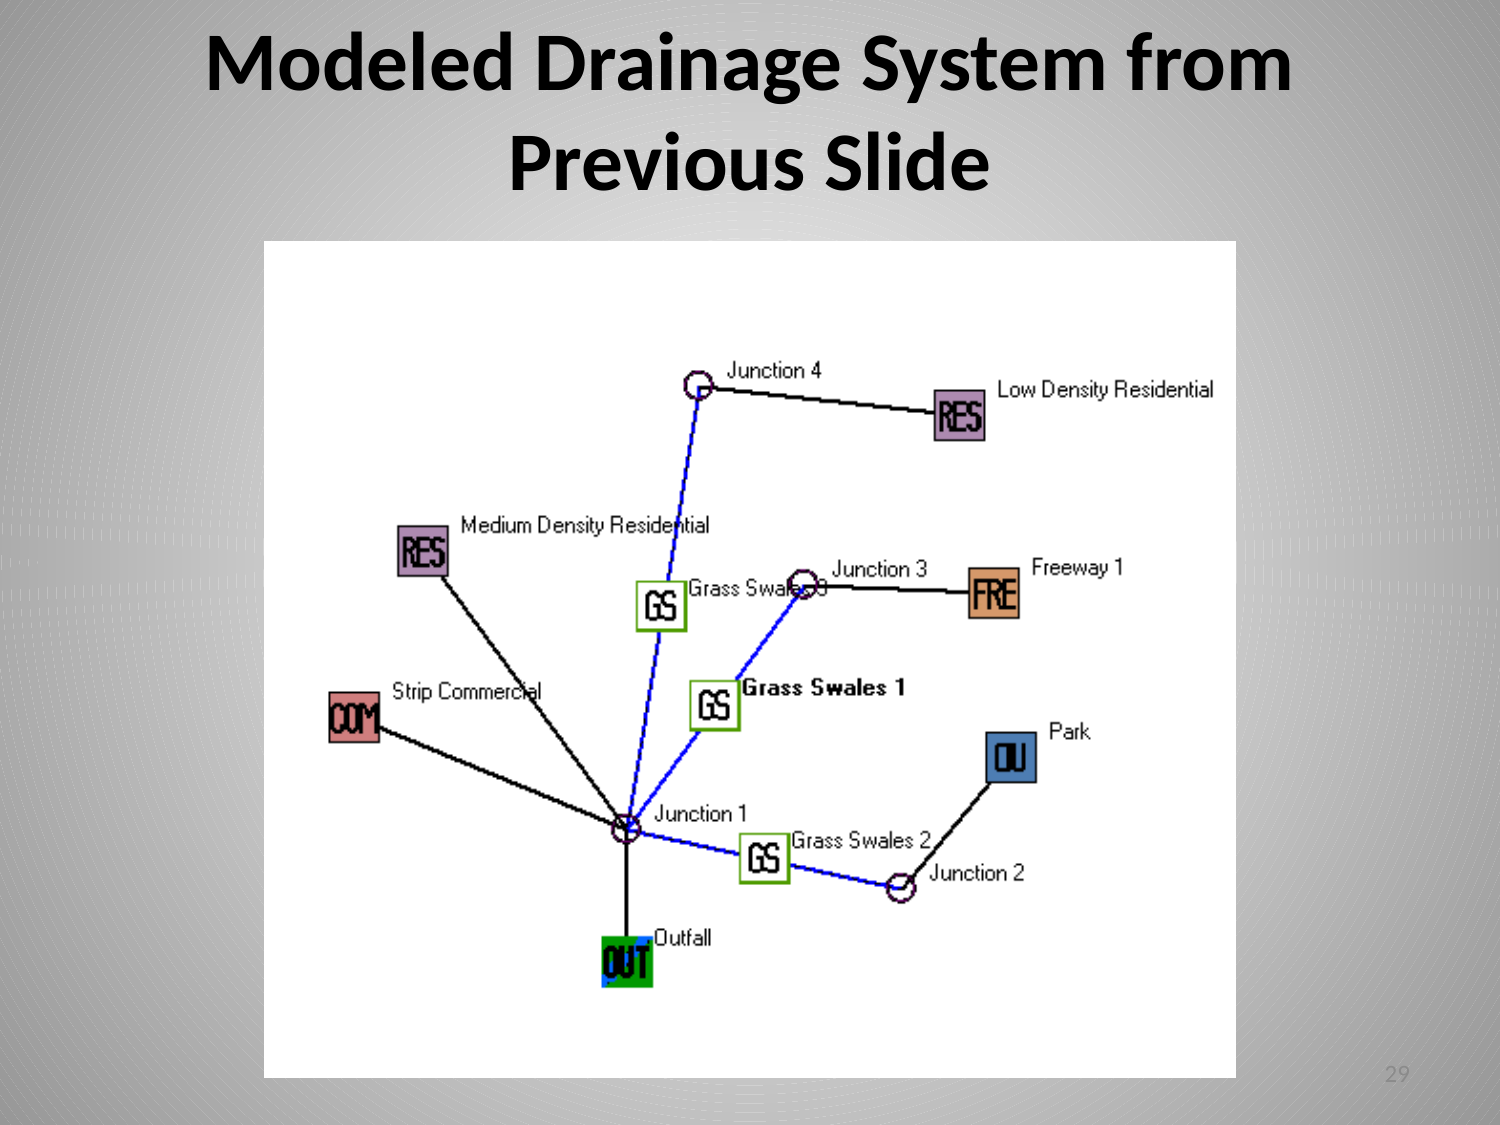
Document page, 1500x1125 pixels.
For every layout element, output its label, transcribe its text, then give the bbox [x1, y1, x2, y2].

picture [264, 241, 1236, 1078]
slide_number 29 [1074, 1042, 1425, 1103]
text_box Modeled Drainage System from Previous Slide [112, 0, 1388, 125]
